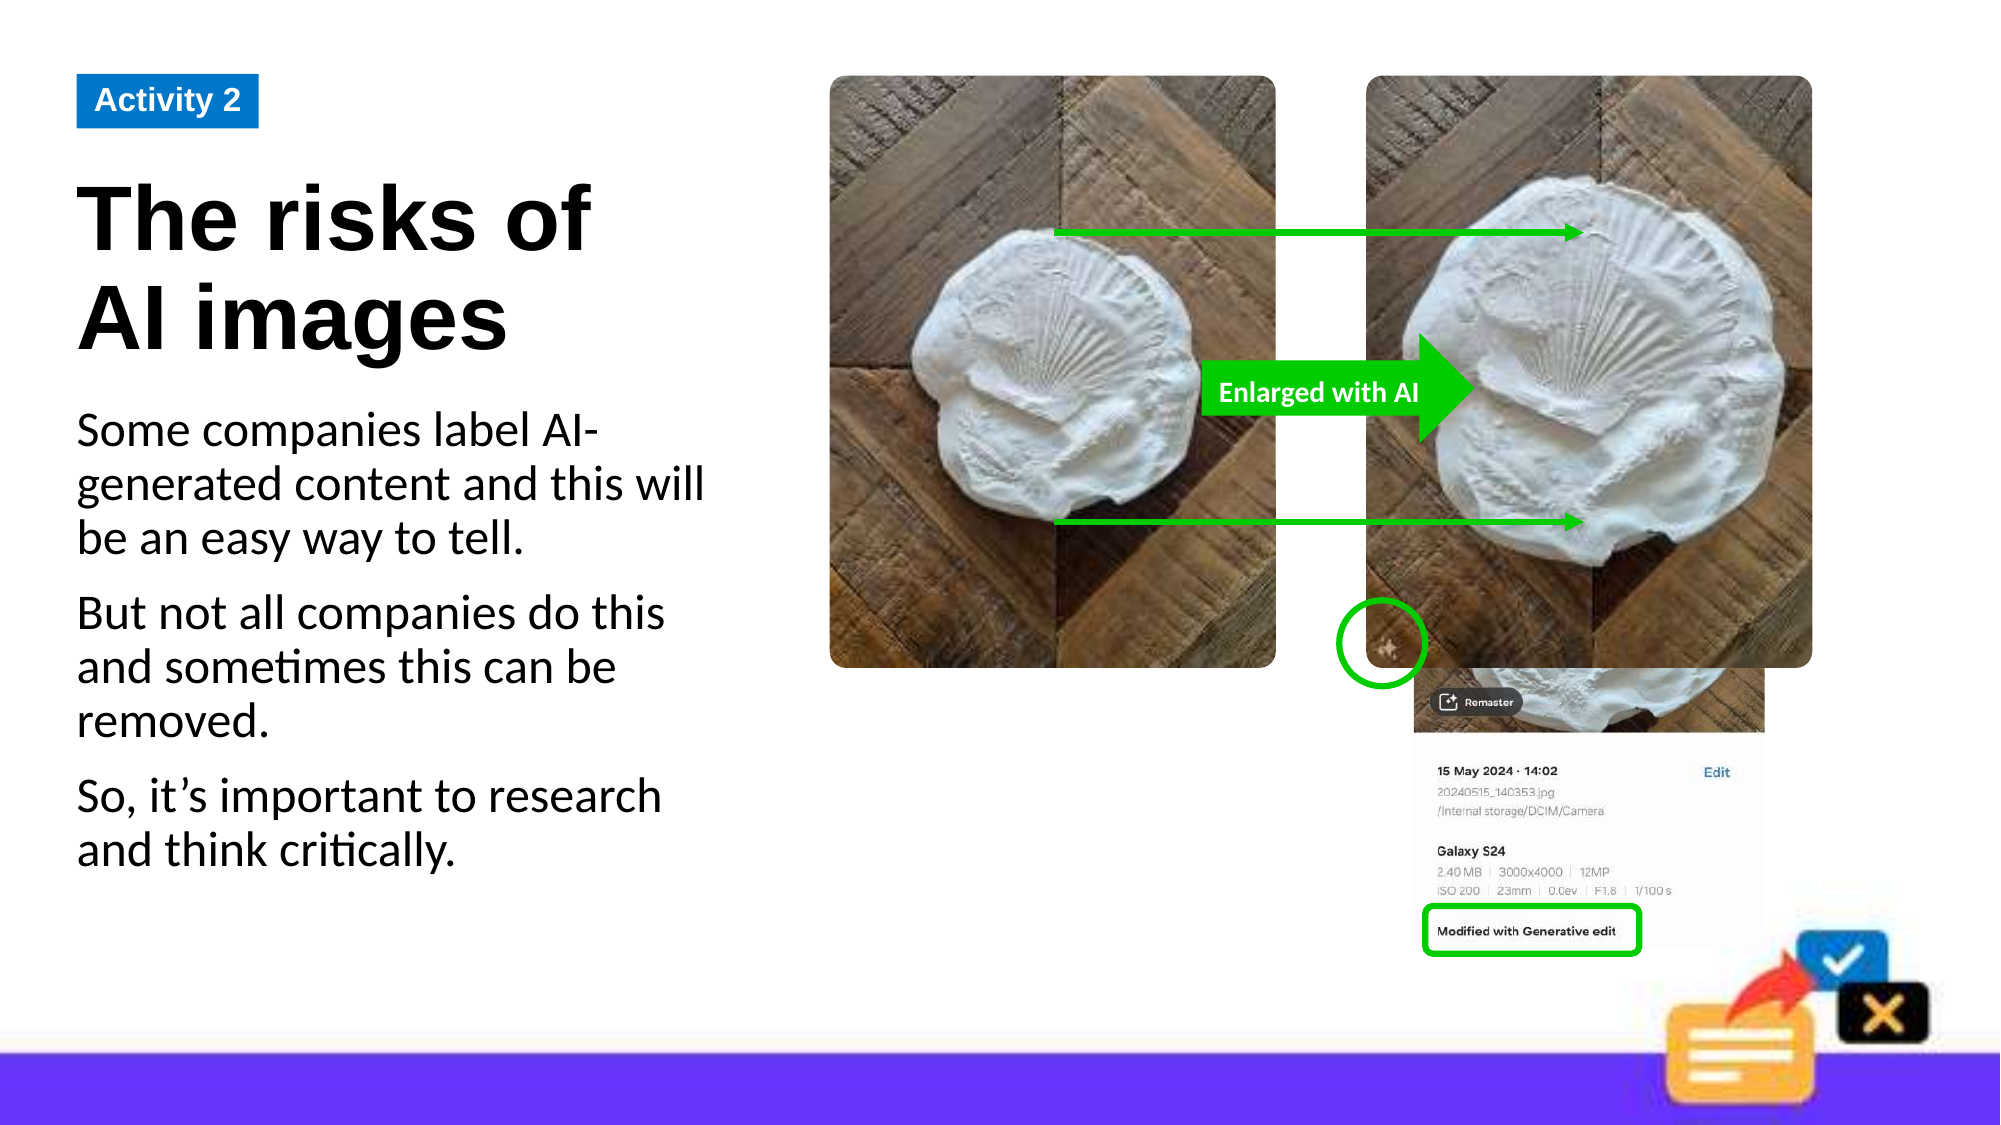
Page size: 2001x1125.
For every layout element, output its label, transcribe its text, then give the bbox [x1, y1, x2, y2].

text_box [1338, 602, 1413, 688]
picture [0, 0, 2000, 1125]
text_box [1276, 359, 1366, 367]
text_box Some companies label AI-generated content and this will be an easy way to tell. But not all companies do this and sometimes this can be removed. So, it’s important to research and think critically. [76, 403, 733, 1083]
text_box Activity 2 [76, 73, 259, 129]
text_box Enlarged with AI [1276, 367, 1366, 419]
text_box [1424, 949, 1640, 955]
text_box The risks of AI images [76, 171, 679, 383]
